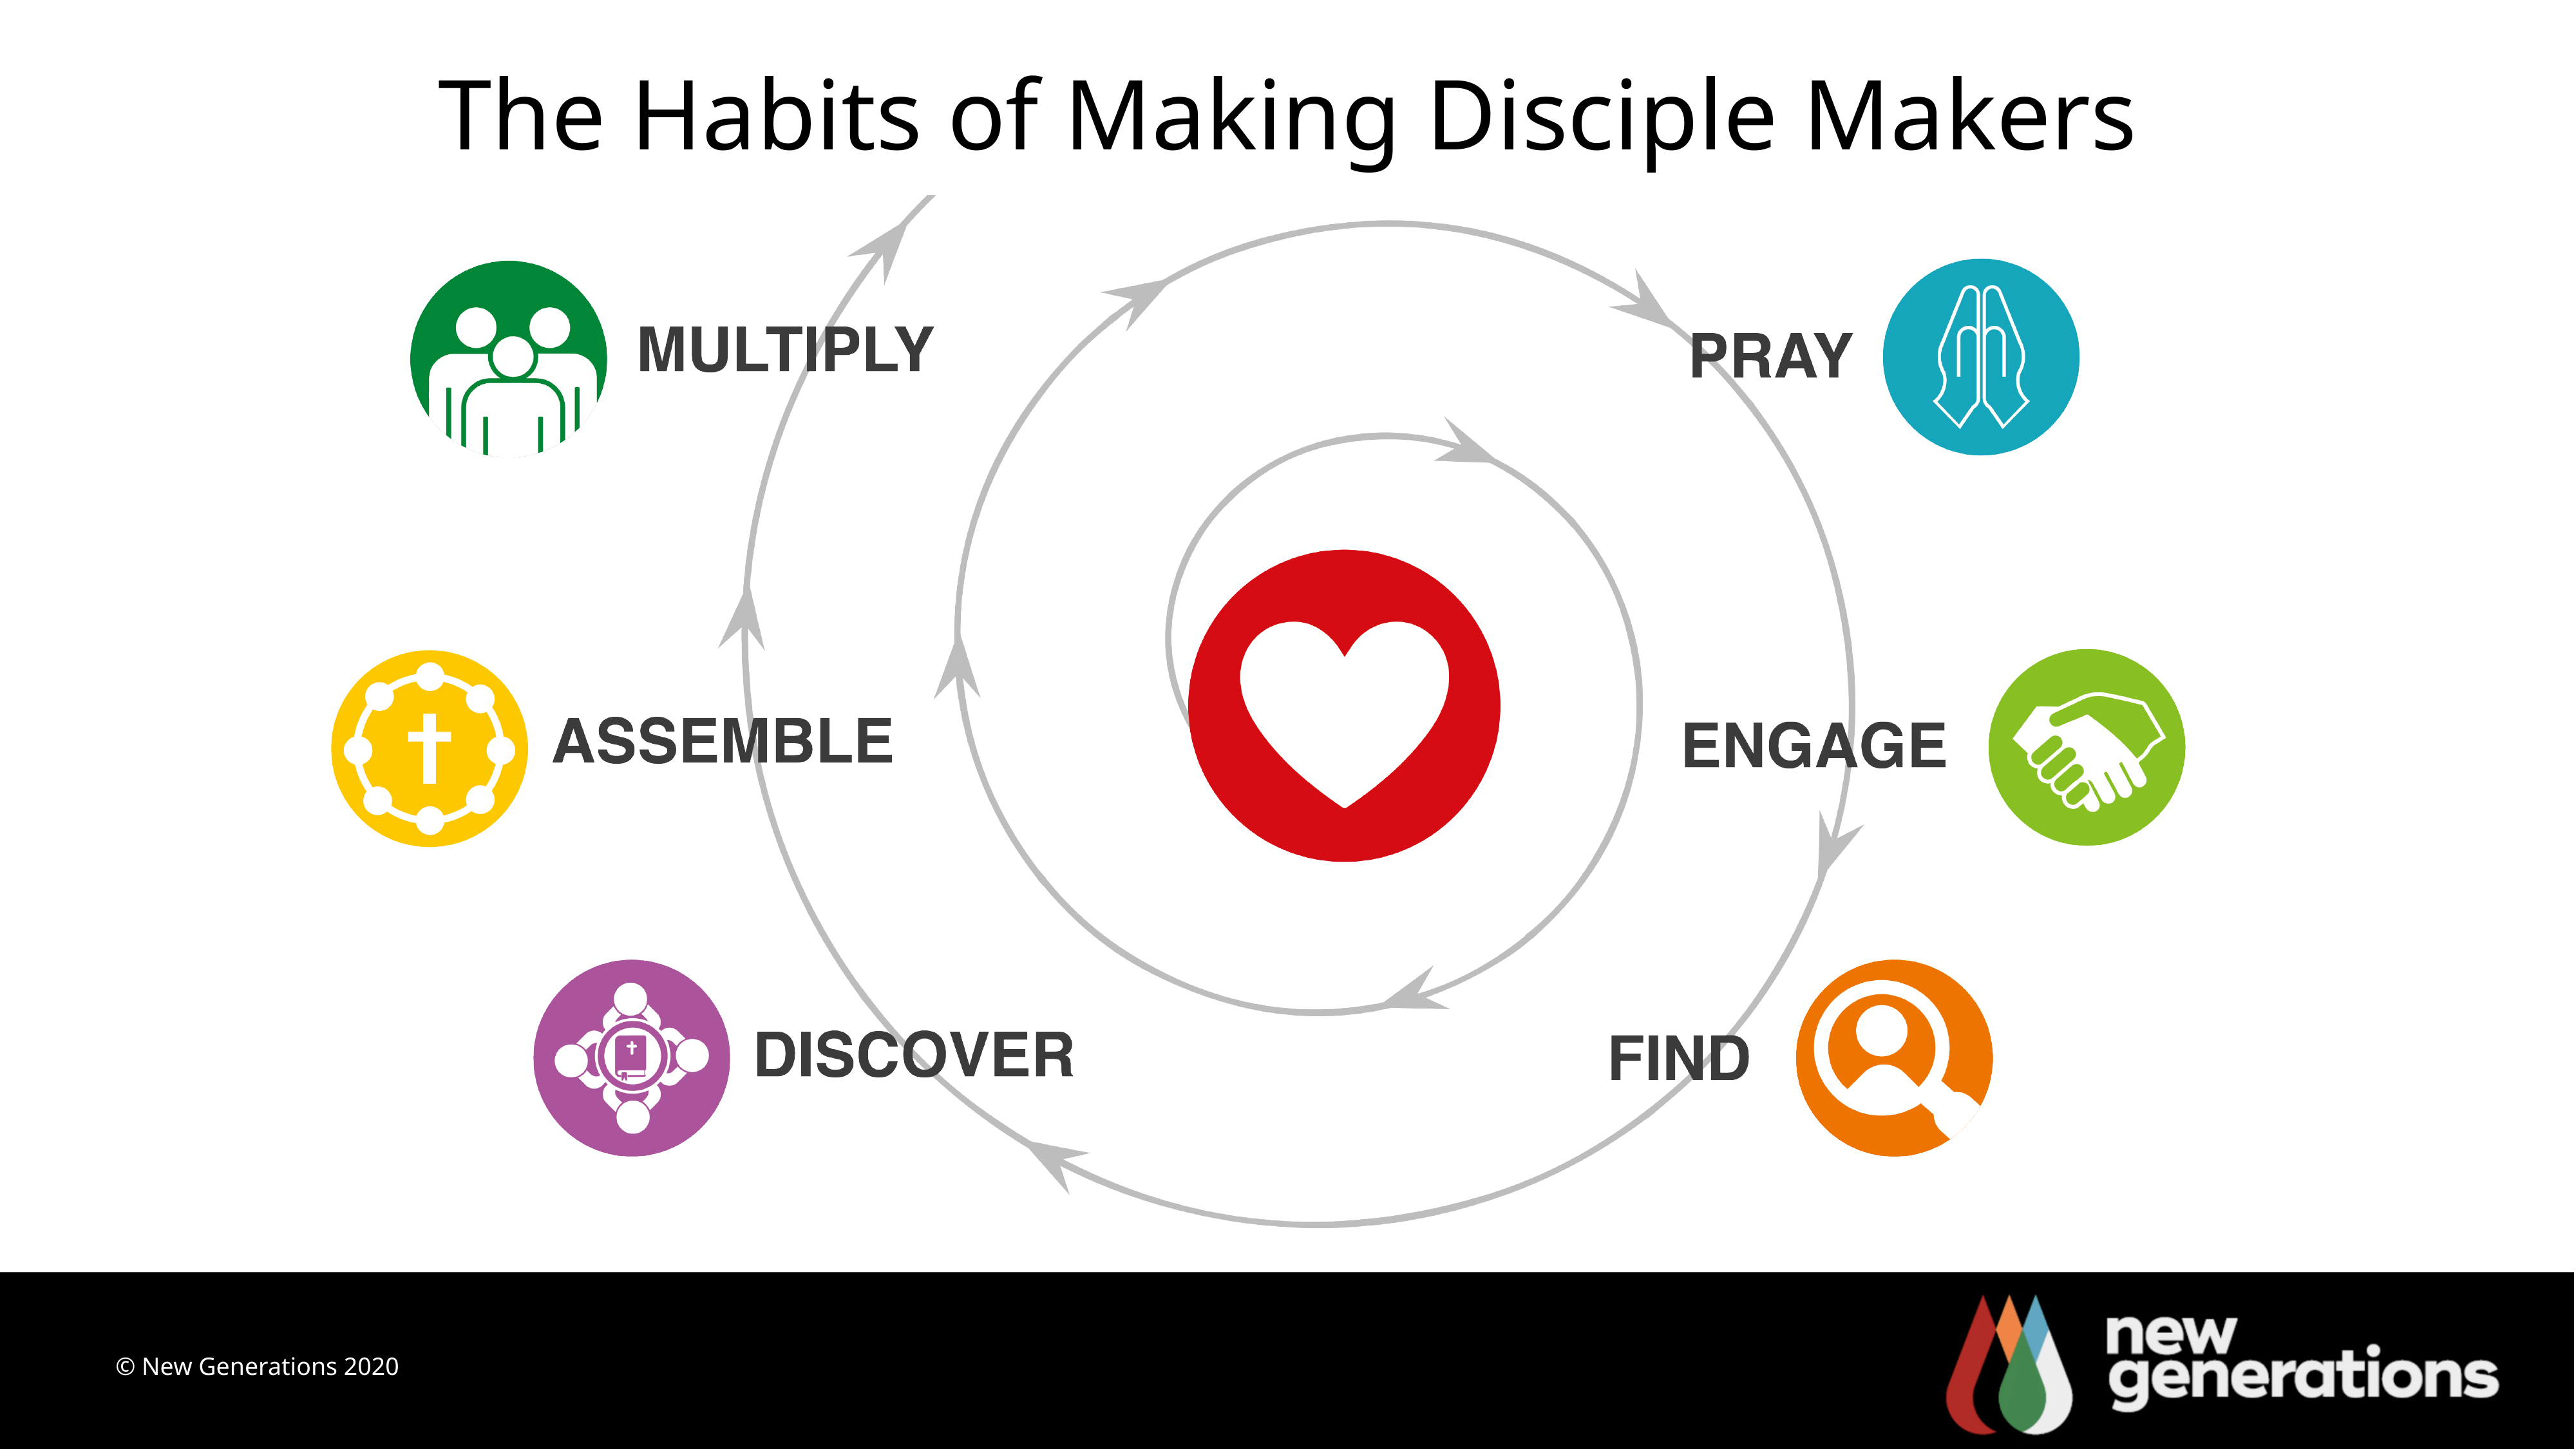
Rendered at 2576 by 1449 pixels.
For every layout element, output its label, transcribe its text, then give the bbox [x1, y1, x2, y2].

picture [296, 194, 2218, 1254]
text_box The Habits of Making Disciple Makers [0, 48, 2576, 175]
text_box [0, 1272, 2575, 1449]
